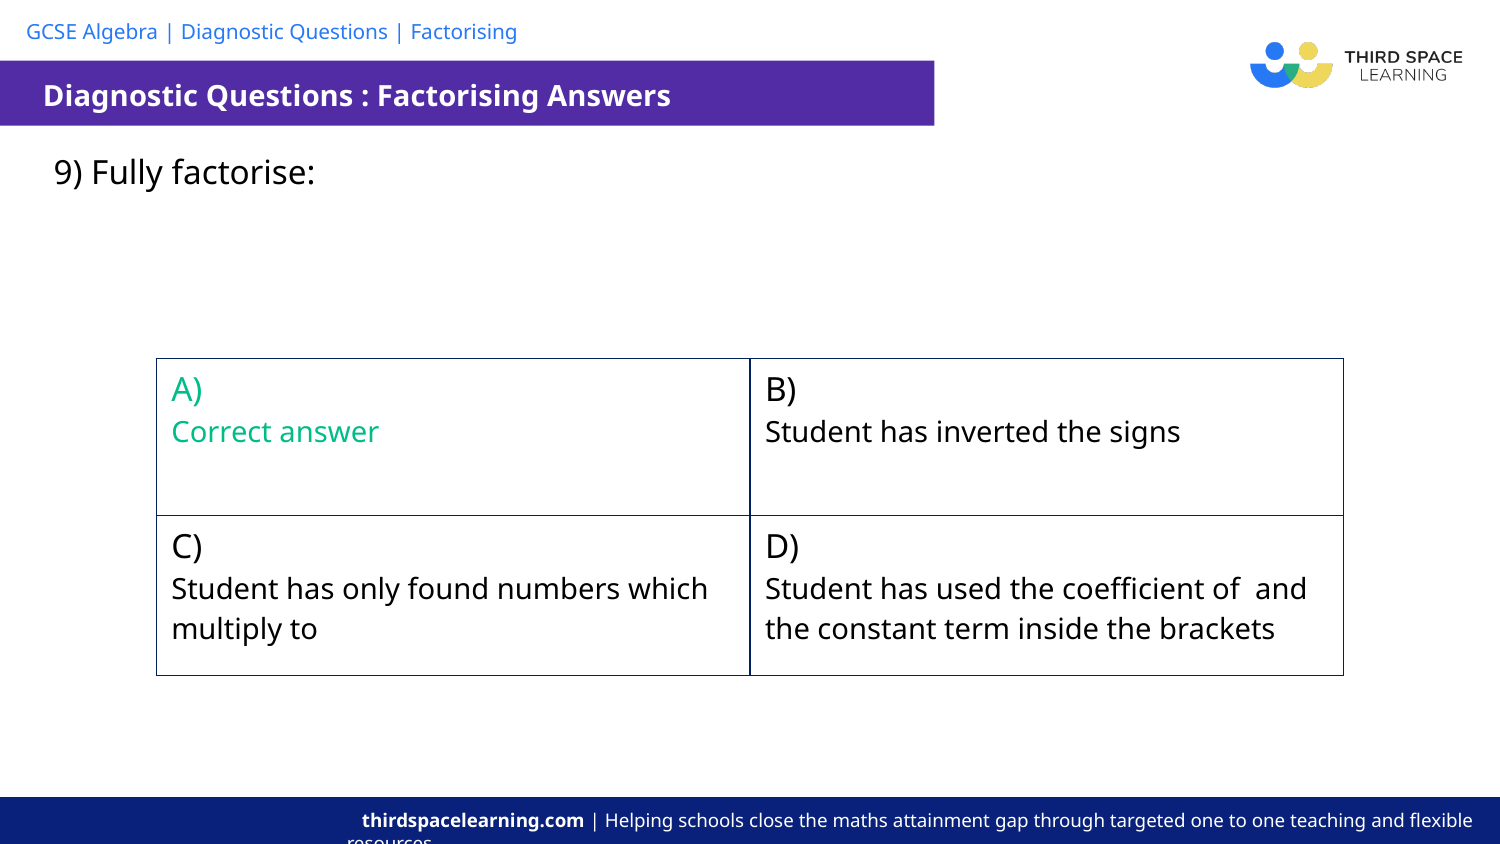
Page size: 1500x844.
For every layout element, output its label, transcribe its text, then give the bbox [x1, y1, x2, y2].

picture [1250, 33, 1465, 99]
text_box Diagnostic Questions : Factorising Answers [27, 61, 849, 127]
